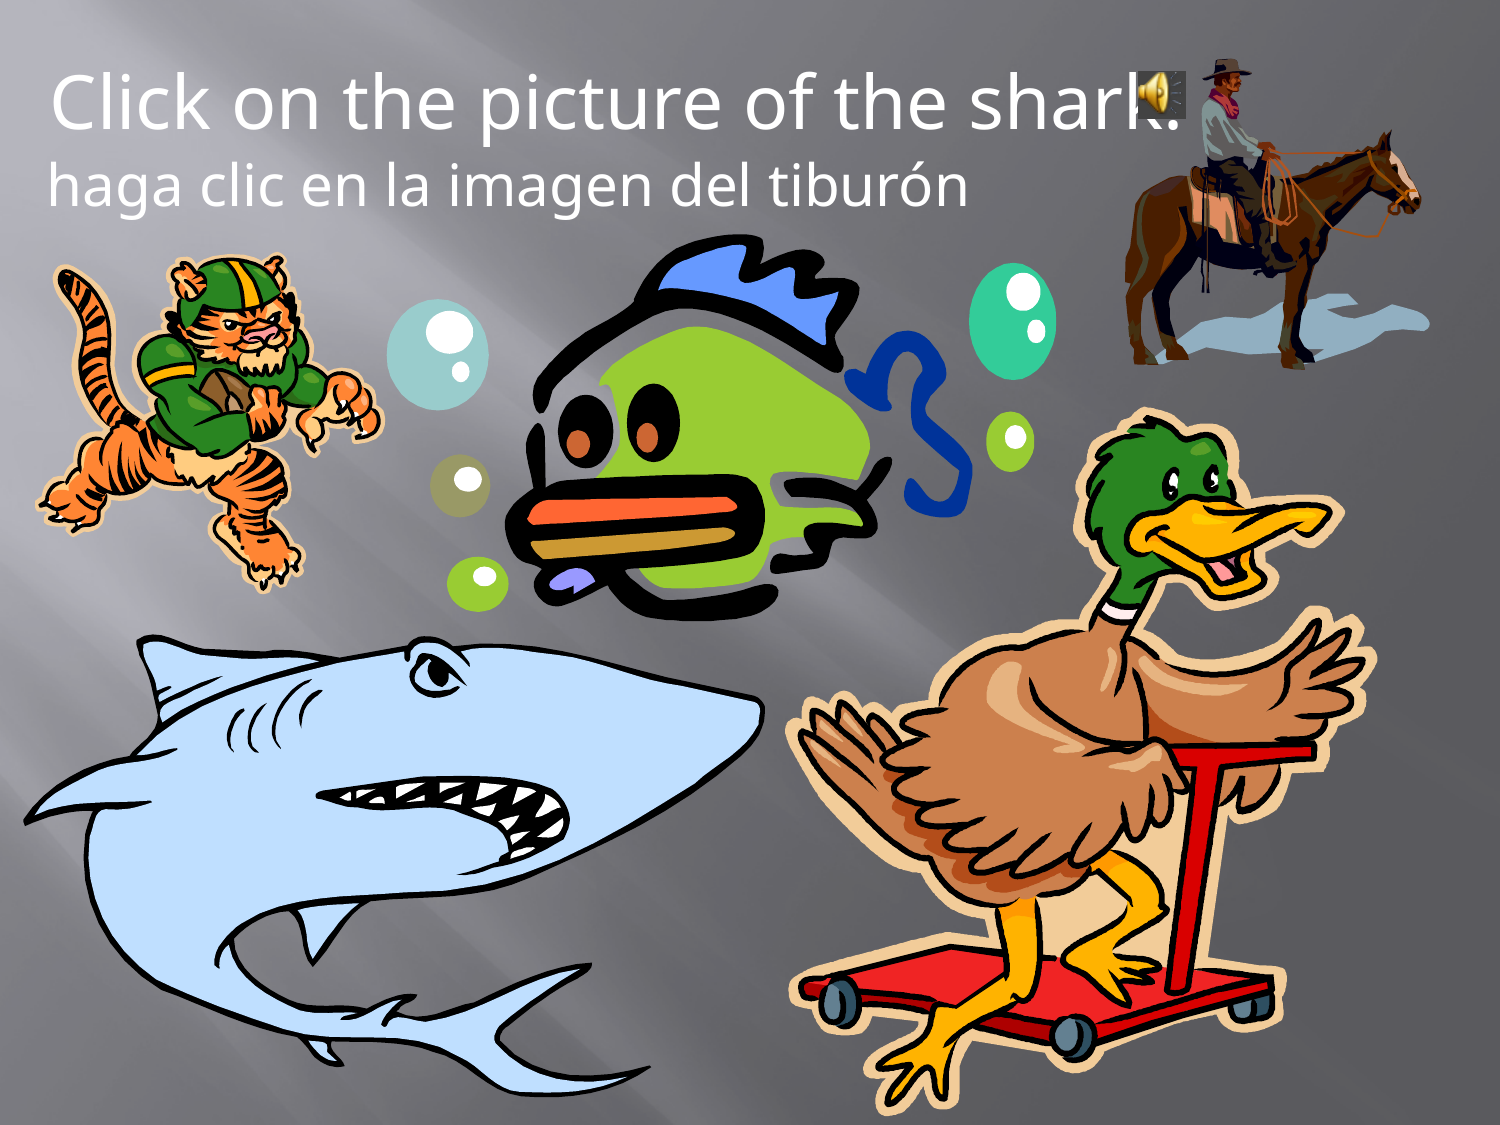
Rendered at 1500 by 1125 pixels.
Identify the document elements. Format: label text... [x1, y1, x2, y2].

picture [23, 234, 1387, 1125]
text_box Click on the picture of the shark. [35, 46, 1266, 152]
picture [1124, 58, 1437, 370]
text_box haga clic en la imagen del tiburón [32, 140, 985, 226]
